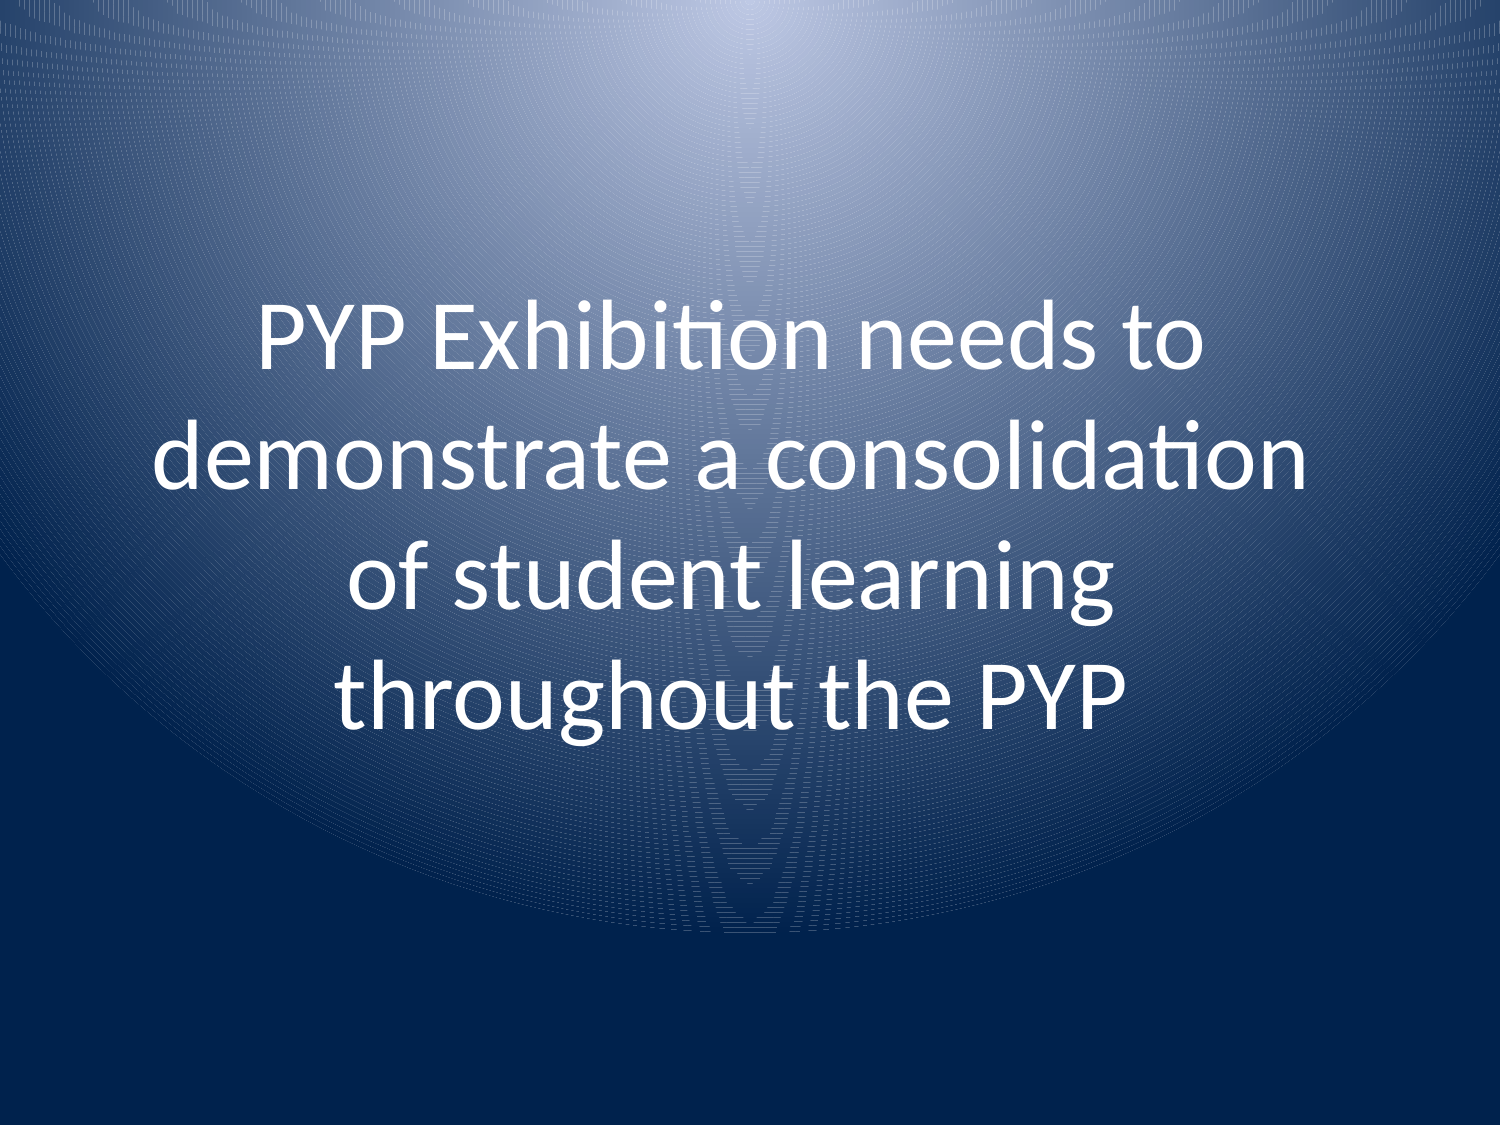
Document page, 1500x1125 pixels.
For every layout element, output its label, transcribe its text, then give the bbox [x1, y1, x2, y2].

text_box PYP Exhibition needs to demonstrate a consolidation of student learning throughout the PYP [124, 262, 1338, 757]
